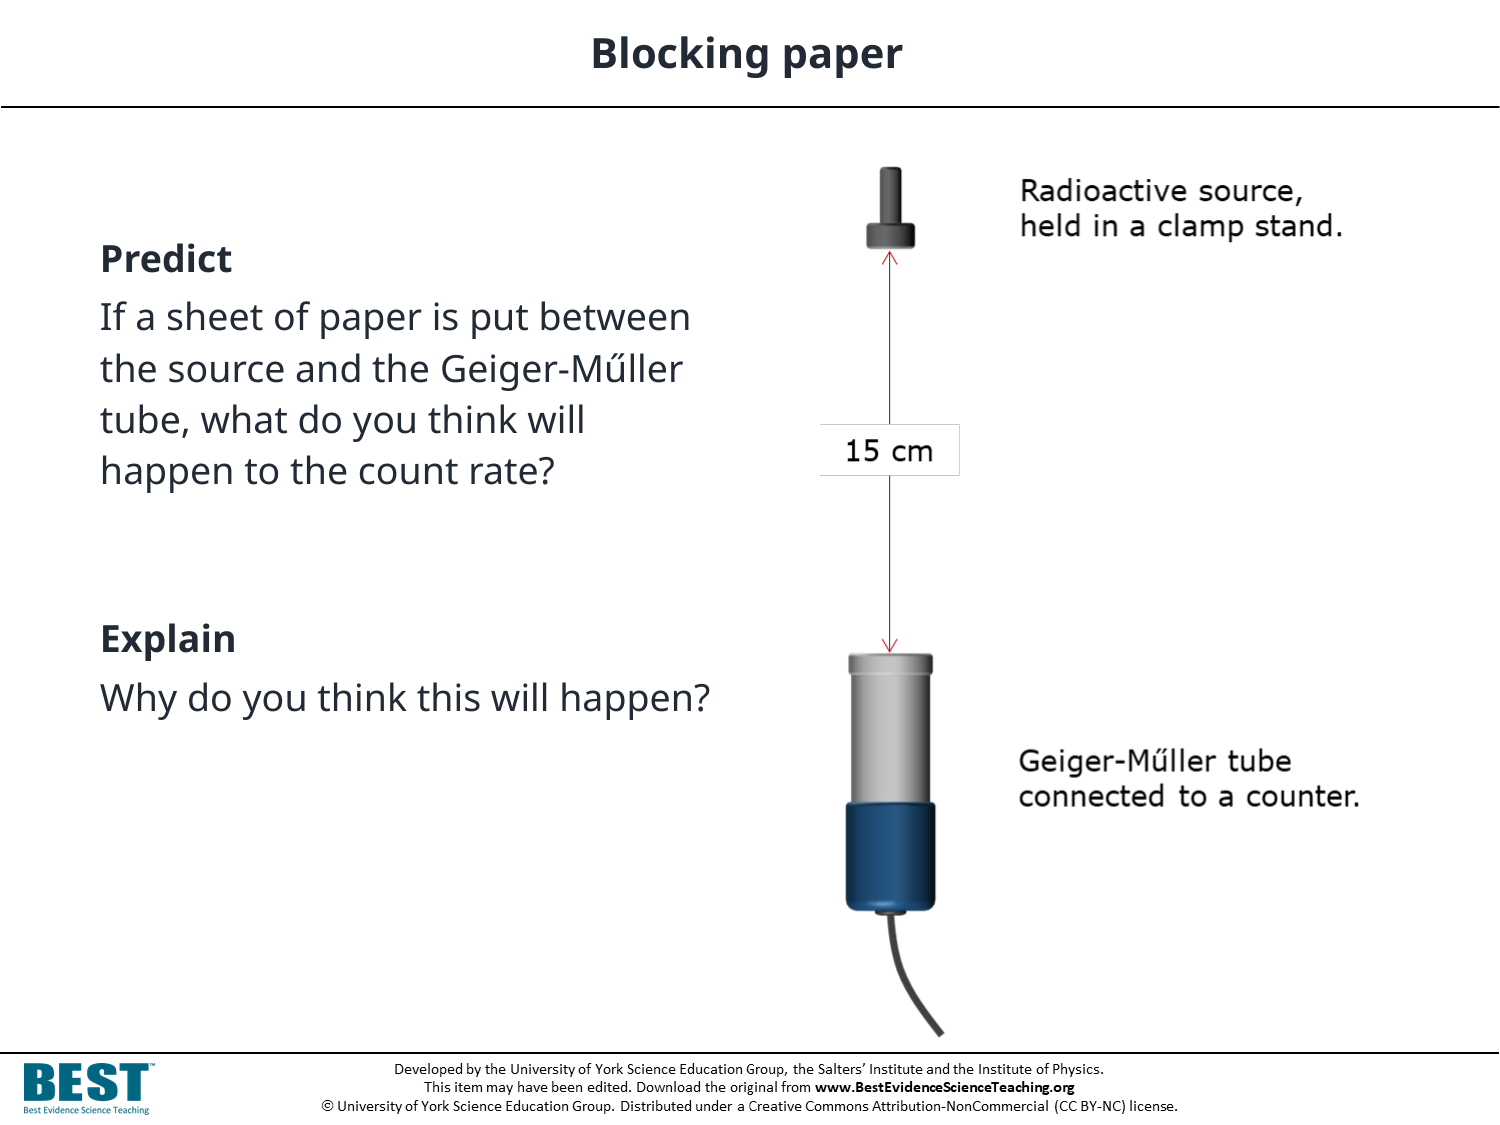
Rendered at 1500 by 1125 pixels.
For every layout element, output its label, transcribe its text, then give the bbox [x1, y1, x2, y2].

picture [0, 106, 1500, 1125]
text_box Blocking paper [23, 4, 1471, 99]
